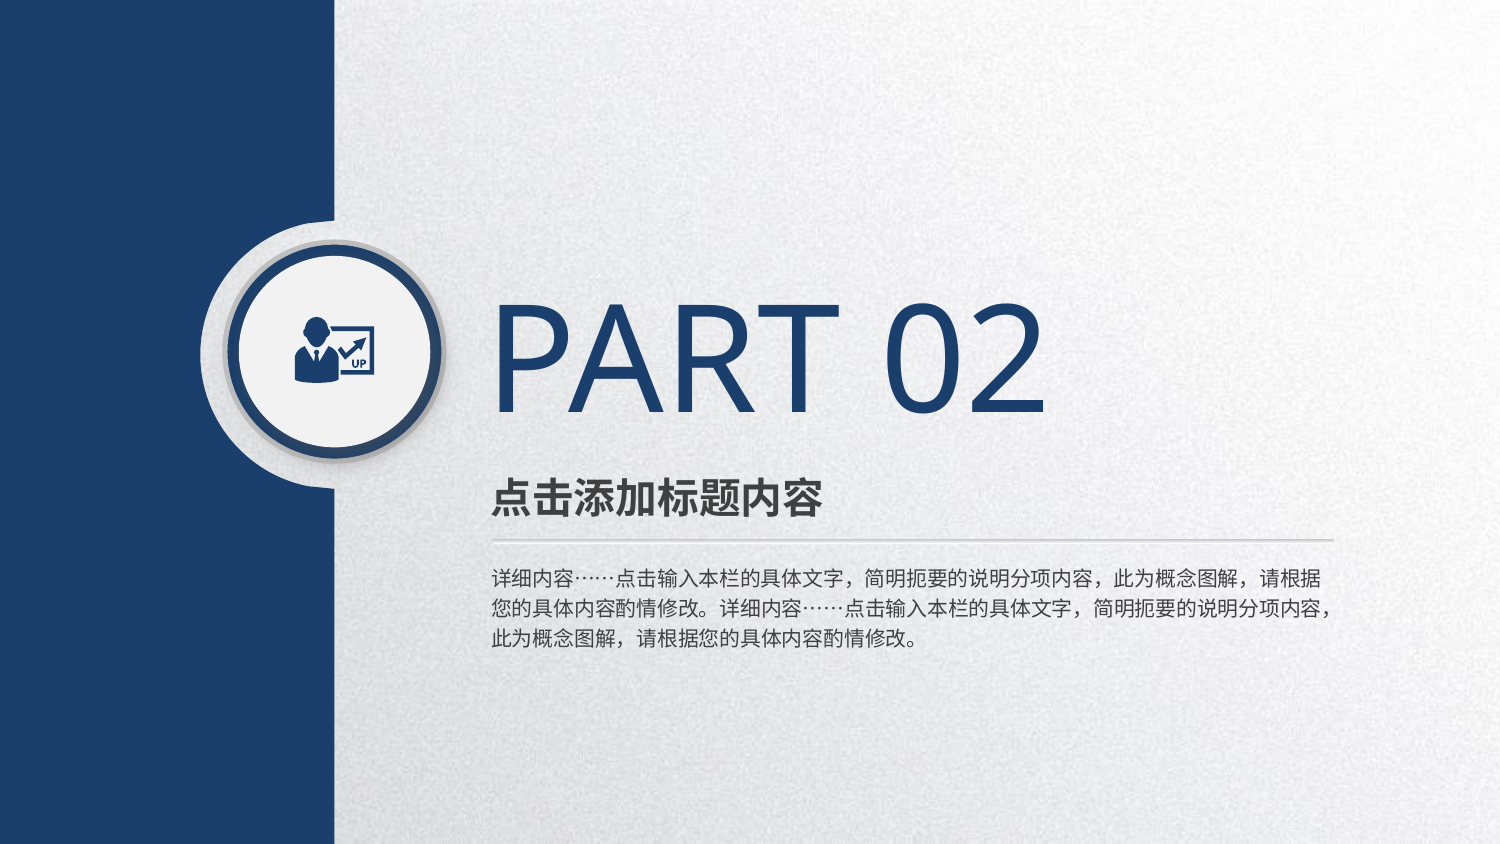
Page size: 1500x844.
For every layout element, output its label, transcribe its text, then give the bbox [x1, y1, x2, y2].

text_box 点击添加标题内容 [475, 464, 884, 530]
text_box [0, 0, 336, 844]
text_box 详细内容……点击输入本栏的具体文字，简明扼要的说明分项内容，此为概念图解，请根据您的具体内容酌情修改。详细内容……点击输入本栏的具体文字，简明扼要的说明分项内容，此为概念图解，请根据您的具体内容酌情修改。 [480, 554, 1334, 656]
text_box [294, 316, 375, 383]
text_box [187, 204, 482, 499]
text_box [491, 537, 1335, 546]
picture [336, 0, 1500, 844]
text_box PART 02 [482, 257, 1066, 449]
